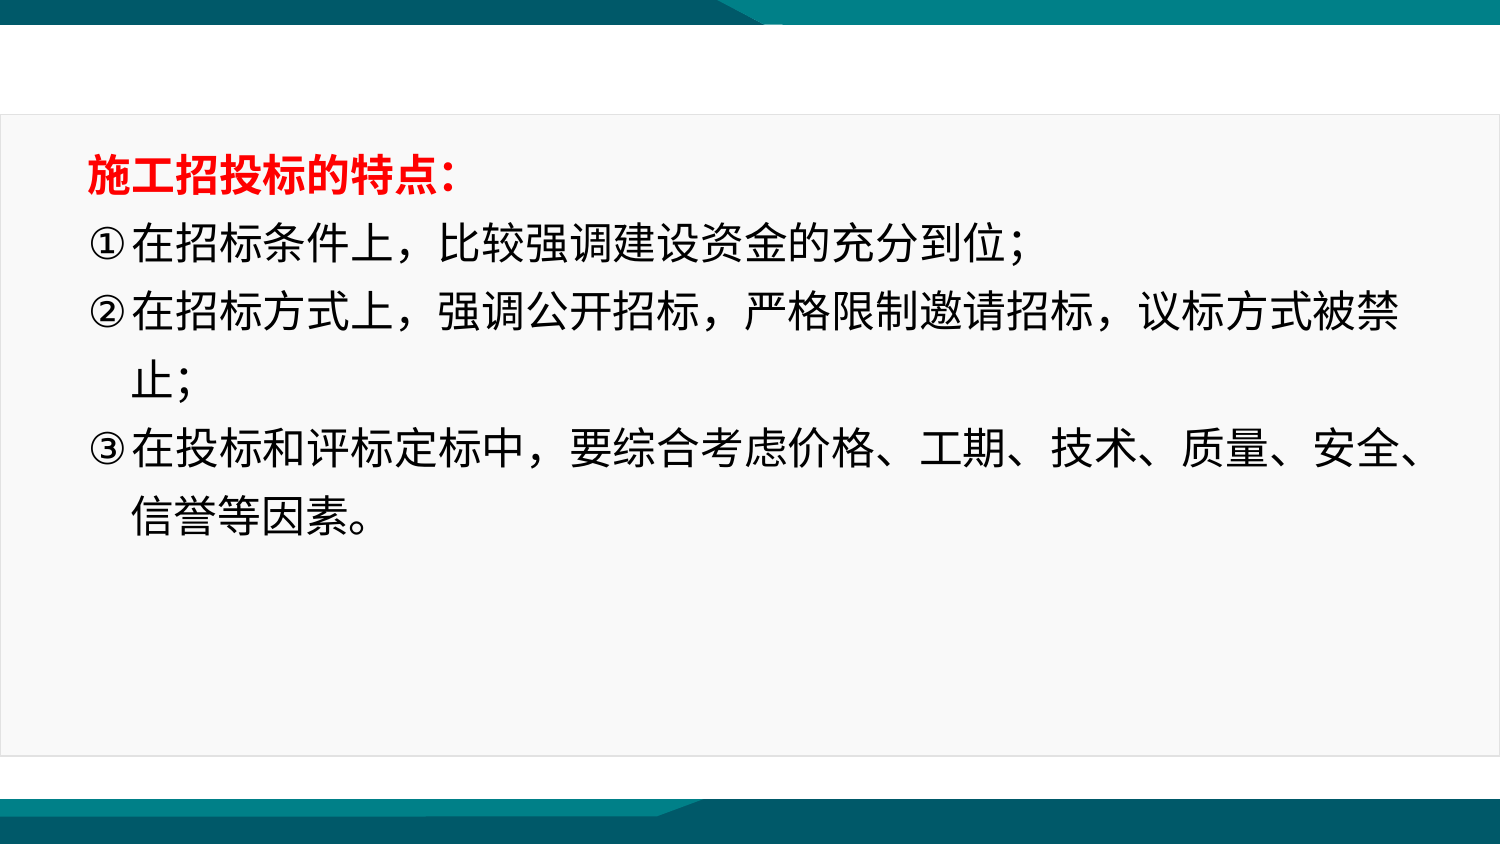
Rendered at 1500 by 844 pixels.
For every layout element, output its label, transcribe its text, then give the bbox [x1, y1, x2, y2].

text_box 施工招投标的特点： 在招标条件上，比较强调建设资金的充分到位； 在招标方式上，强调公开招标，严格限制邀请招标，议标方式被禁止； 在投标和评标定标中，要综合考虑价格、工期、技术、质量、安全、信誉等因素。 [76, 126, 1482, 547]
